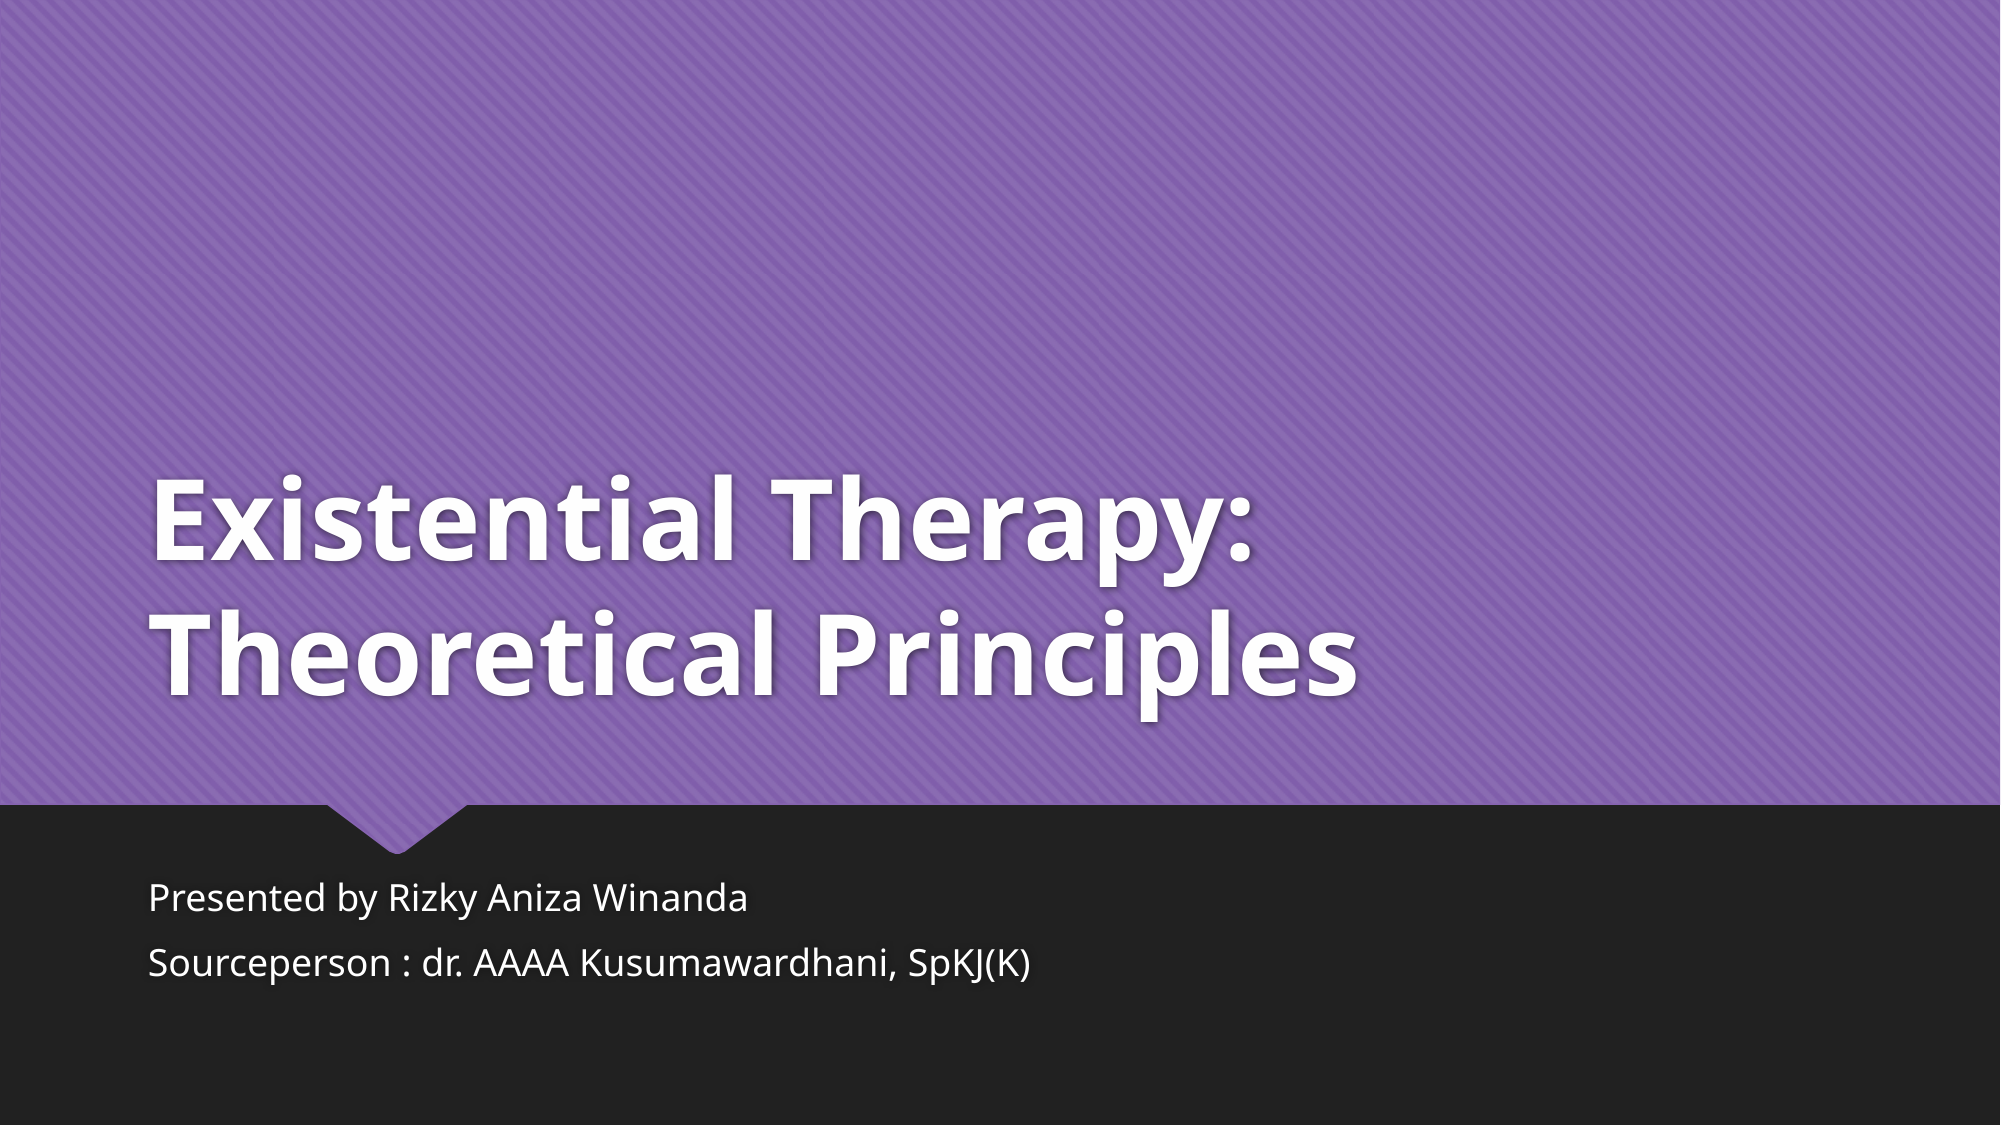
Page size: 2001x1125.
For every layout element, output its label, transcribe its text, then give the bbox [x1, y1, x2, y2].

subtitle Presented by Rizky Aniza Winanda Sourceperson : dr. AAAA Kusumawardhani, SpKJ(K) [132, 866, 1868, 998]
title Existential Therapy: Theoretical Principles [132, 237, 1868, 726]
